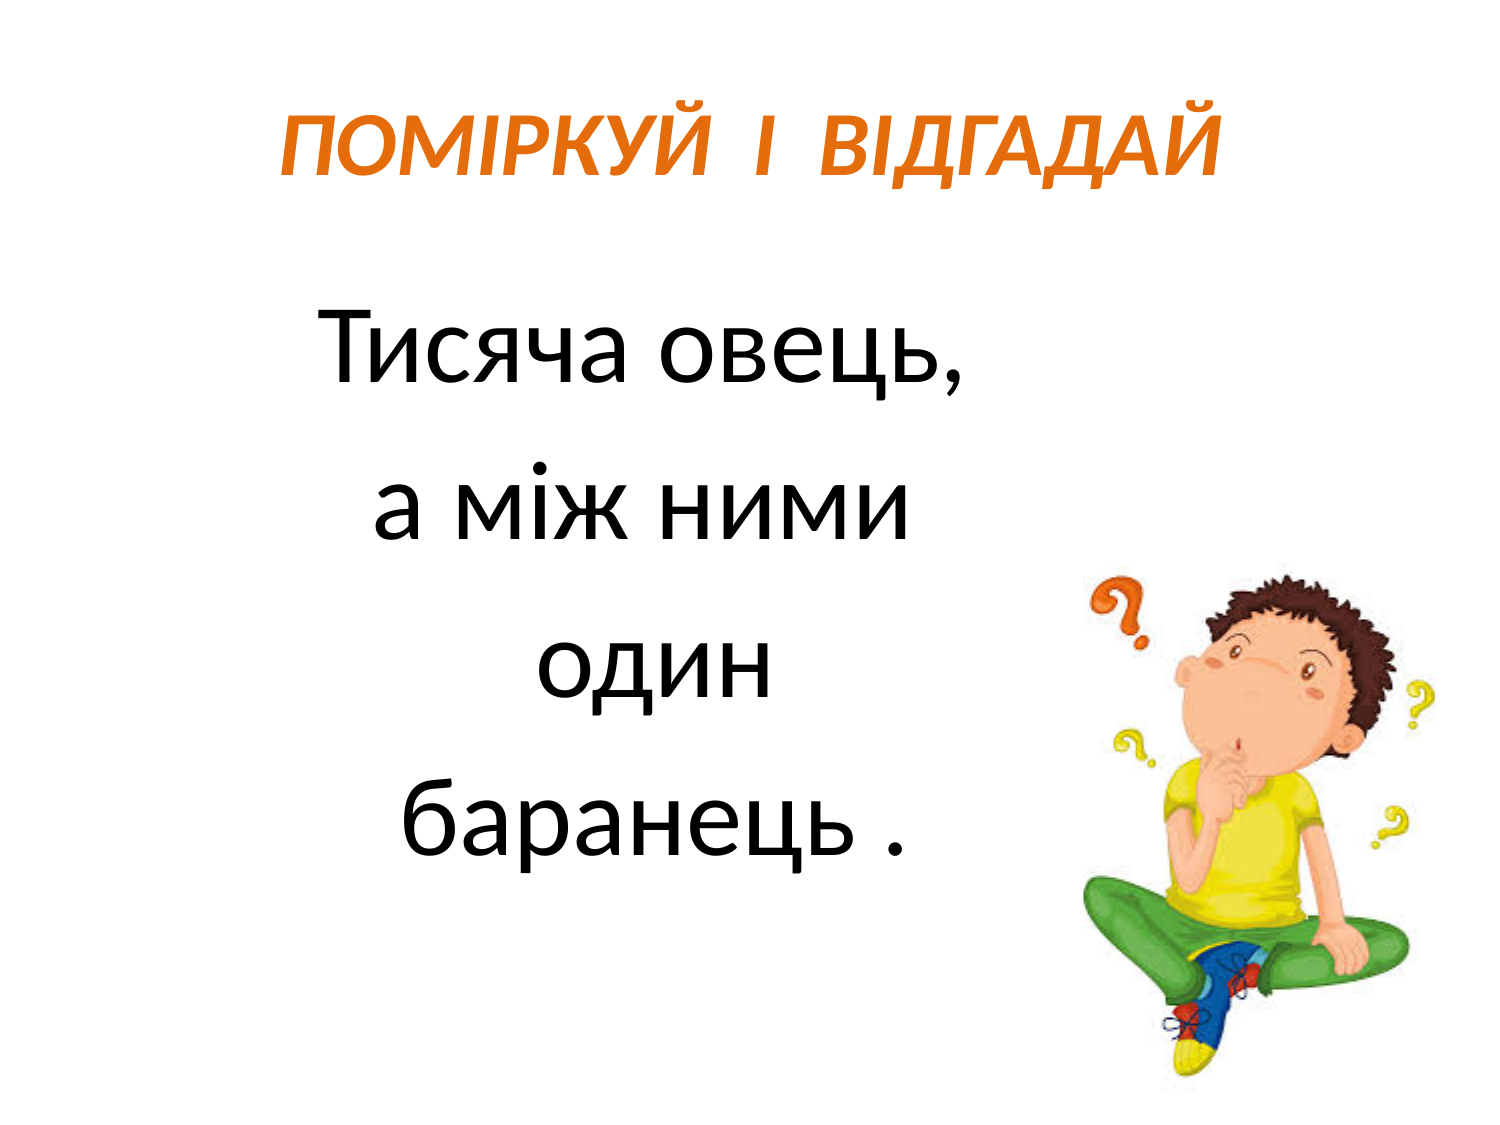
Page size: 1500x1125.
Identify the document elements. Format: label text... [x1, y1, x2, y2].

title ПОМІРКУЙ І ВІДГАДАЙ [75, 45, 1425, 233]
picture [1068, 562, 1451, 1090]
list Тисяча овець, а між ними один баранець . [75, 262, 1211, 1024]
